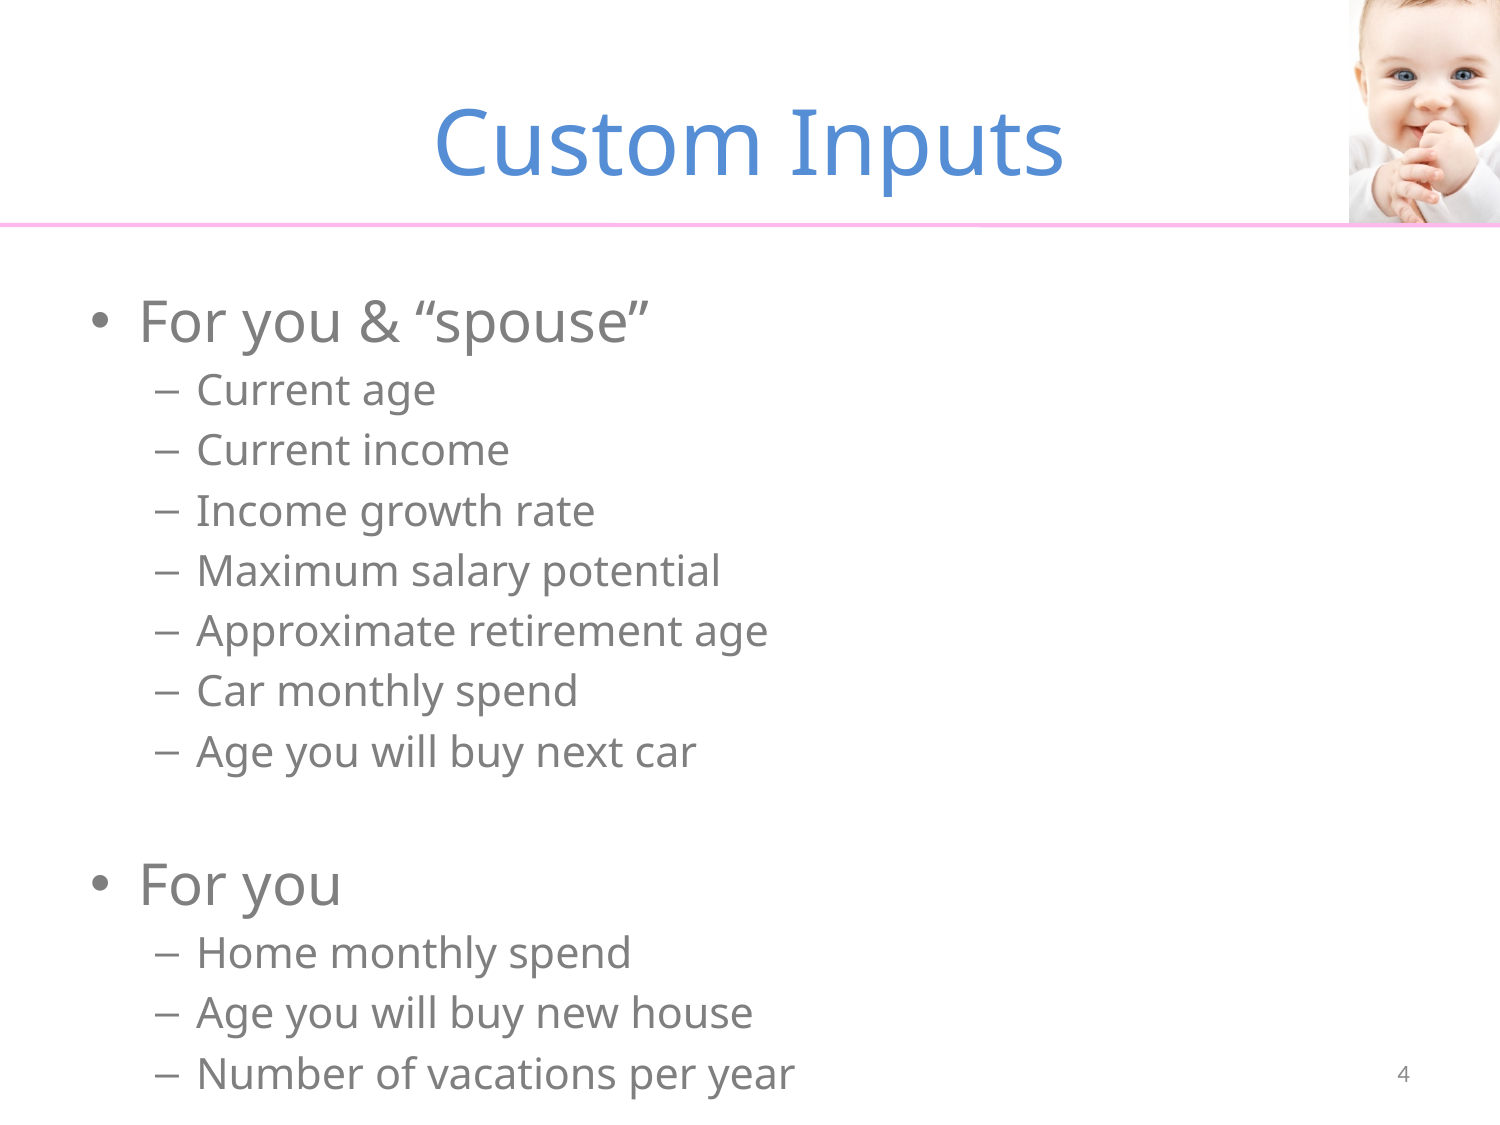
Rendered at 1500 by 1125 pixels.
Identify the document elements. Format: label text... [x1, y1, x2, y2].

slide_number 4 [1074, 1042, 1425, 1103]
title Custom Inputs [75, 45, 1425, 233]
list For you & “spouse” Current age Current income Income growth rate Maximum salary potential Approximate retirement age Car monthly spend Age you will buy next car For you Home monthly spend Age you will buy new house Number of vacations per year [75, 276, 1425, 1115]
picture [1349, 0, 1500, 223]
